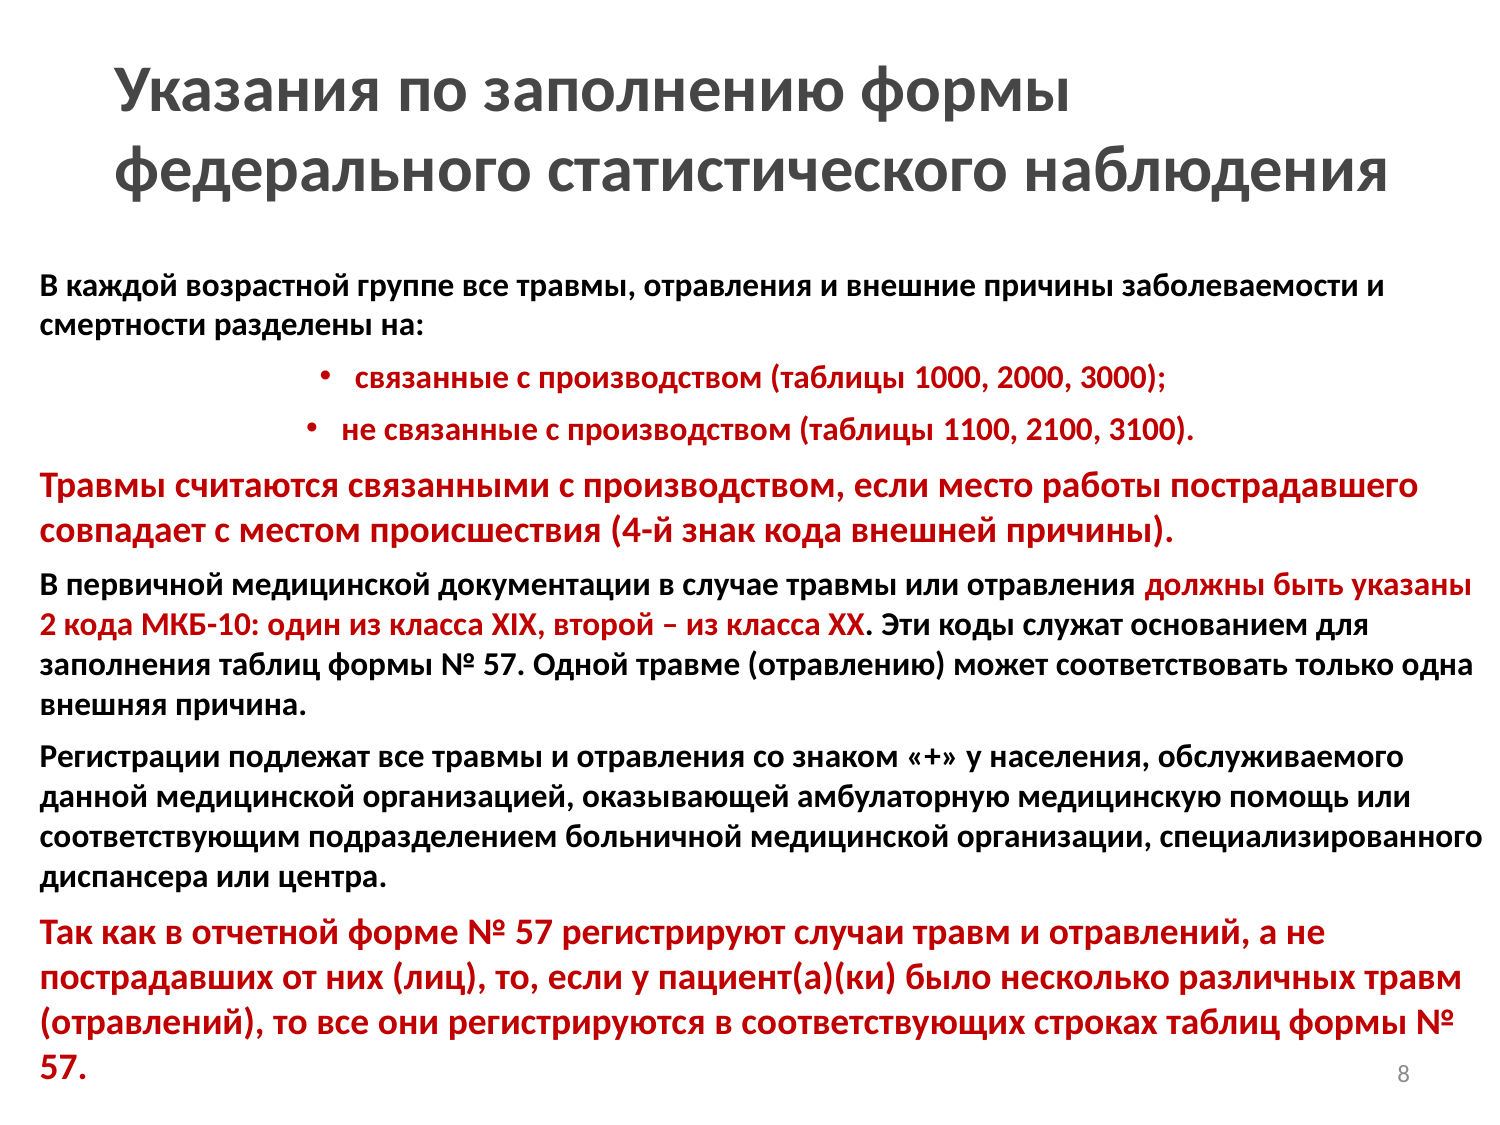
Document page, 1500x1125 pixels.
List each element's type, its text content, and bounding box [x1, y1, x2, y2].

slide_number 8 [1074, 1042, 1425, 1103]
text_box В каждой возрастной группе все травмы, отравления и внешние причины заболеваемости и смертности разделены на: связанные с производством (таблицы 1000, 2000, 3000); не связанные с производством (таблицы 1100, 2100, 3100). Травмы считаются связанными с производством, если место работы пострадавшего совпадает с местом происшествия (4-й знак кода внешней причины). В первичной медицинской документации в случае травмы или отравления должны быть указаны 2 кода МКБ-10: один из класса XIX, второй – из класса ХХ. Эти коды служат основанием для заполнения таблиц формы № 57. Одной травме (отравлению) может соответствовать только одна внешняя причина. Регистрации подлежат все травмы и отравления со знаком «+» у населения, обслуживаемого данной медицинской организацией, оказывающей амбулаторную медицинскую помощь или соответствующим подразделением больничной медицинской организации, специализированного диспансера или центра. Так как в отчетной форме № 57 регистрируют случаи травм и отравлений, а не пострадавших от них (лиц), то, если у пациент(а)(ки) было несколько различных травм (отравлений), то все они регистрируются в соответствующих строках таблиц формы № 57. [24, 255, 1500, 1095]
text_box Указания по заполнению формы федерального статистического наблюдения [99, 37, 1438, 200]
